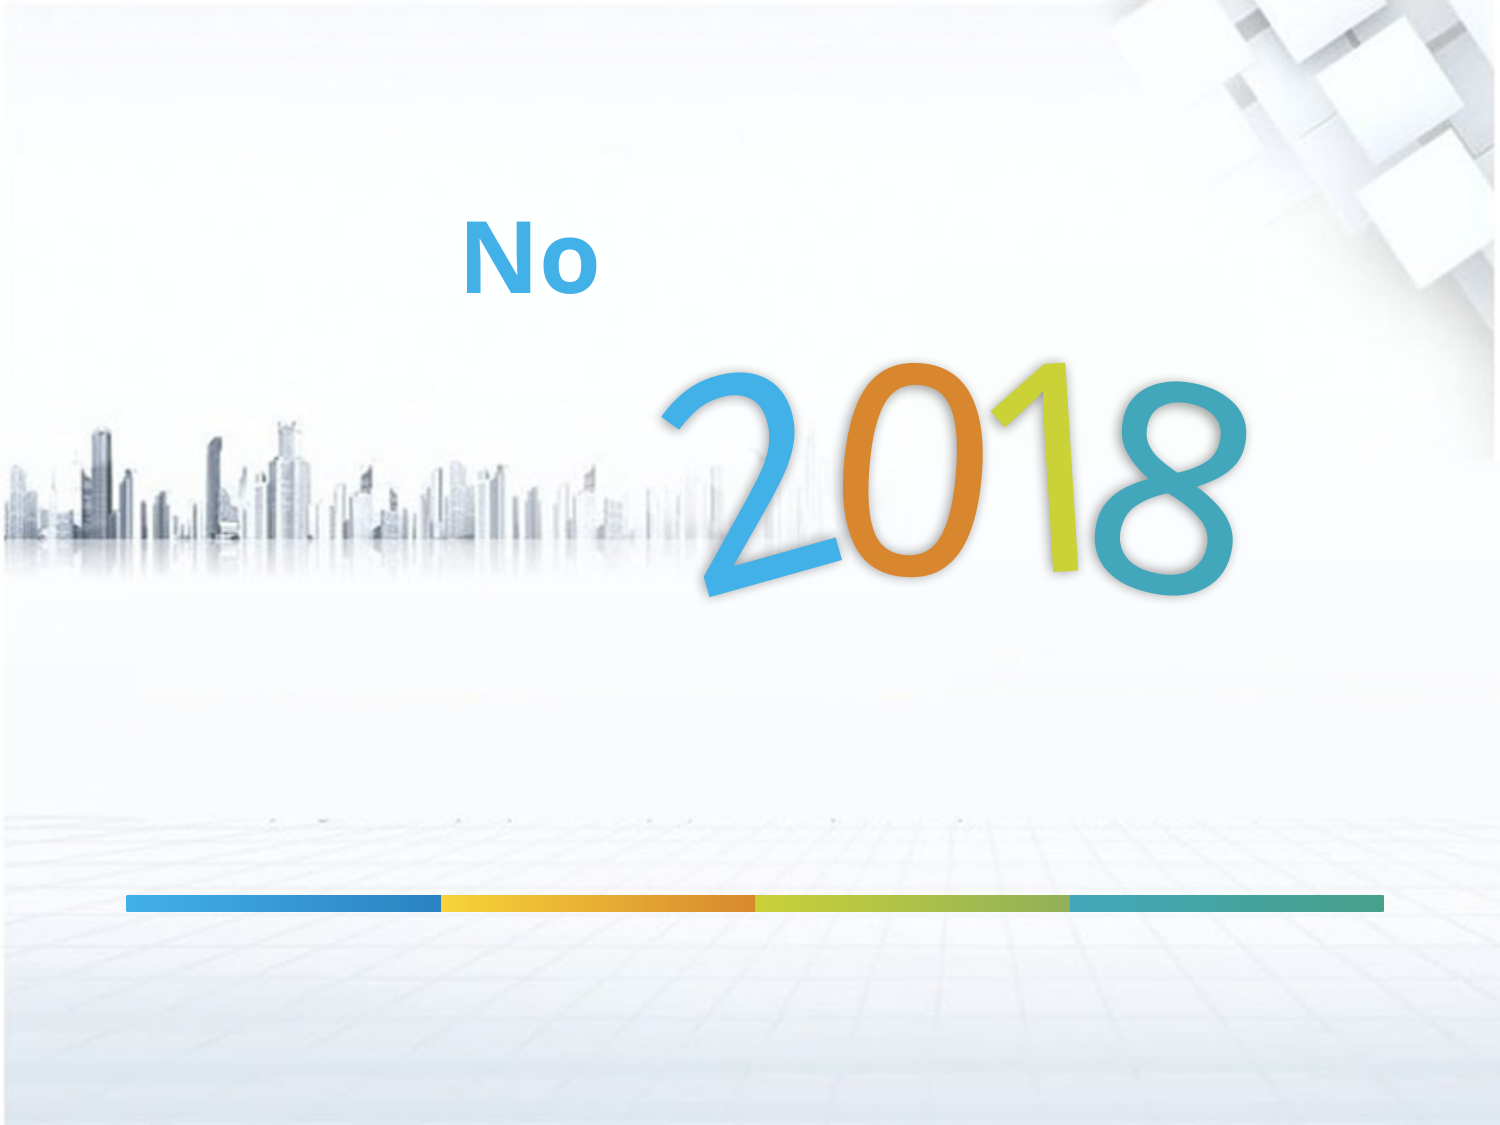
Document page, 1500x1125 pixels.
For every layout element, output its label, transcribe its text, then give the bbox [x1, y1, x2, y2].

text_box No [147, 185, 913, 321]
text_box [126, 895, 1384, 912]
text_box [647, 274, 1245, 660]
picture [0, 0, 1500, 1125]
